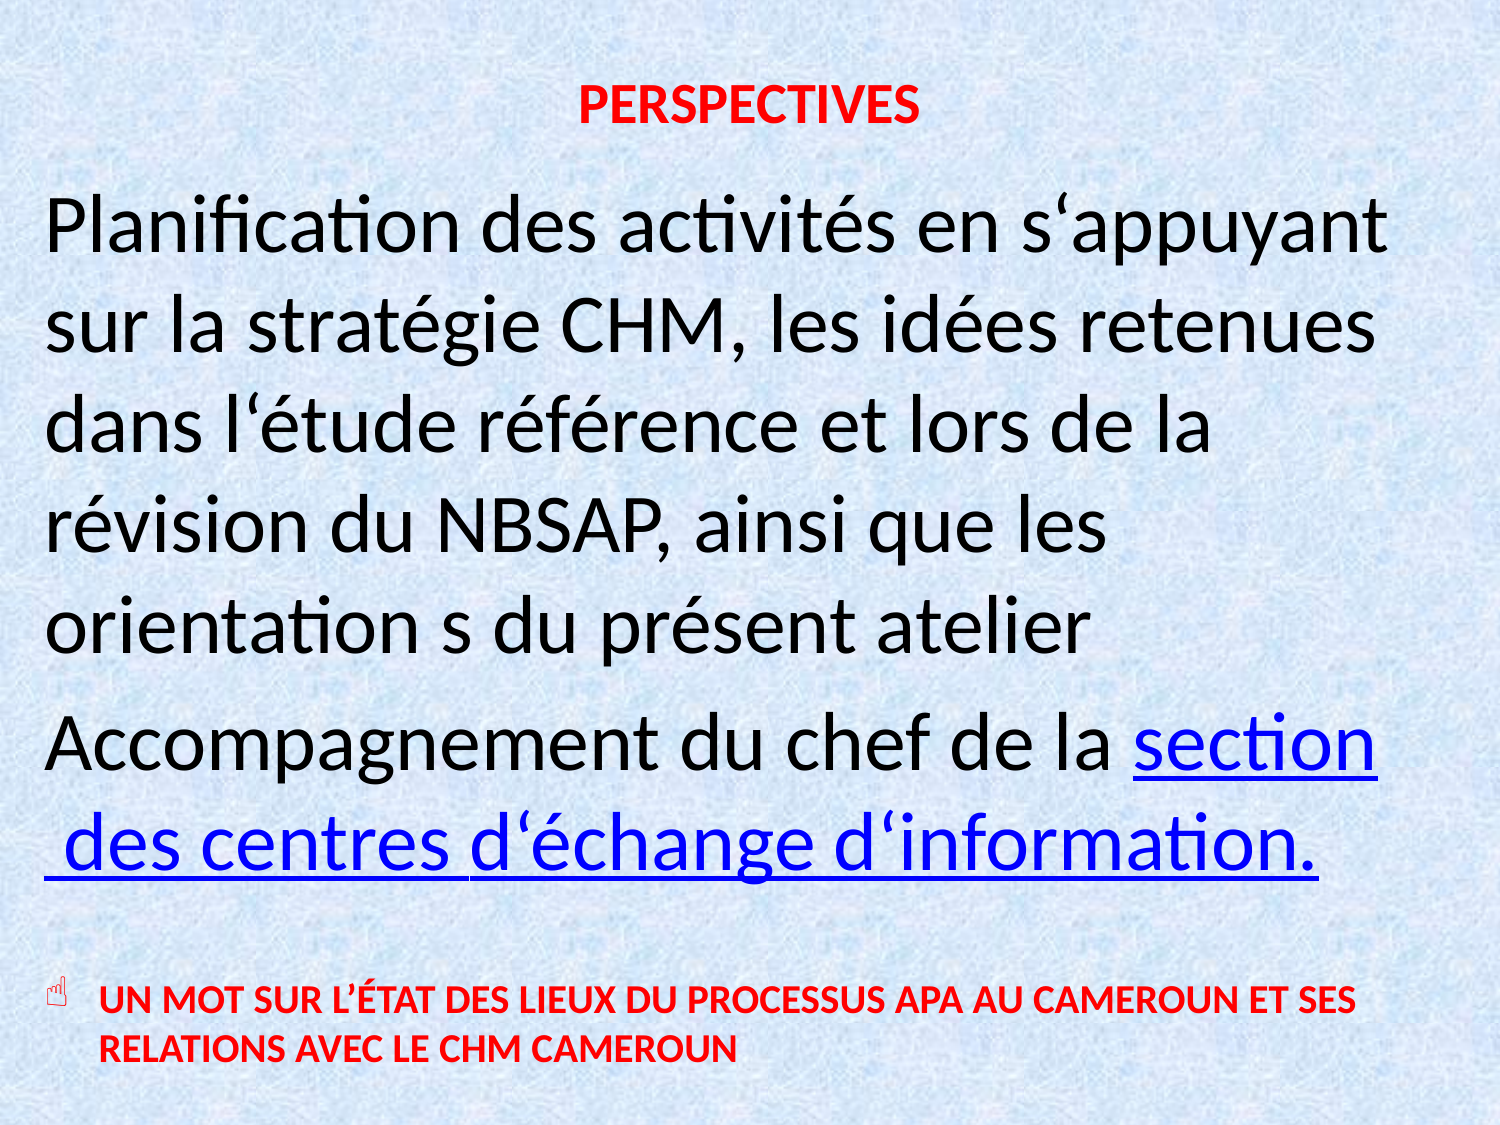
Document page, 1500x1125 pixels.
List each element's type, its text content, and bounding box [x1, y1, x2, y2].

picture [0, 0, 1500, 1125]
list Planification des activités en s‘appuyant sur la stratégie CHM, les idées retenues dans l‘étude référence et lors de la révision du NBSAP, ainsi que les orientation s du présent atelier Accompagnement du chef de la section des centres d‘échange d‘information. UN MOT SUR L’ÉTAT DES LIEUX DU PROCESSUS APA AU CAMEROUN ET SES RELATIONS AVEC LE CHM CAMEROUN [29, 160, 1459, 1094]
title PERSPECTIVES [29, 30, 1471, 171]
